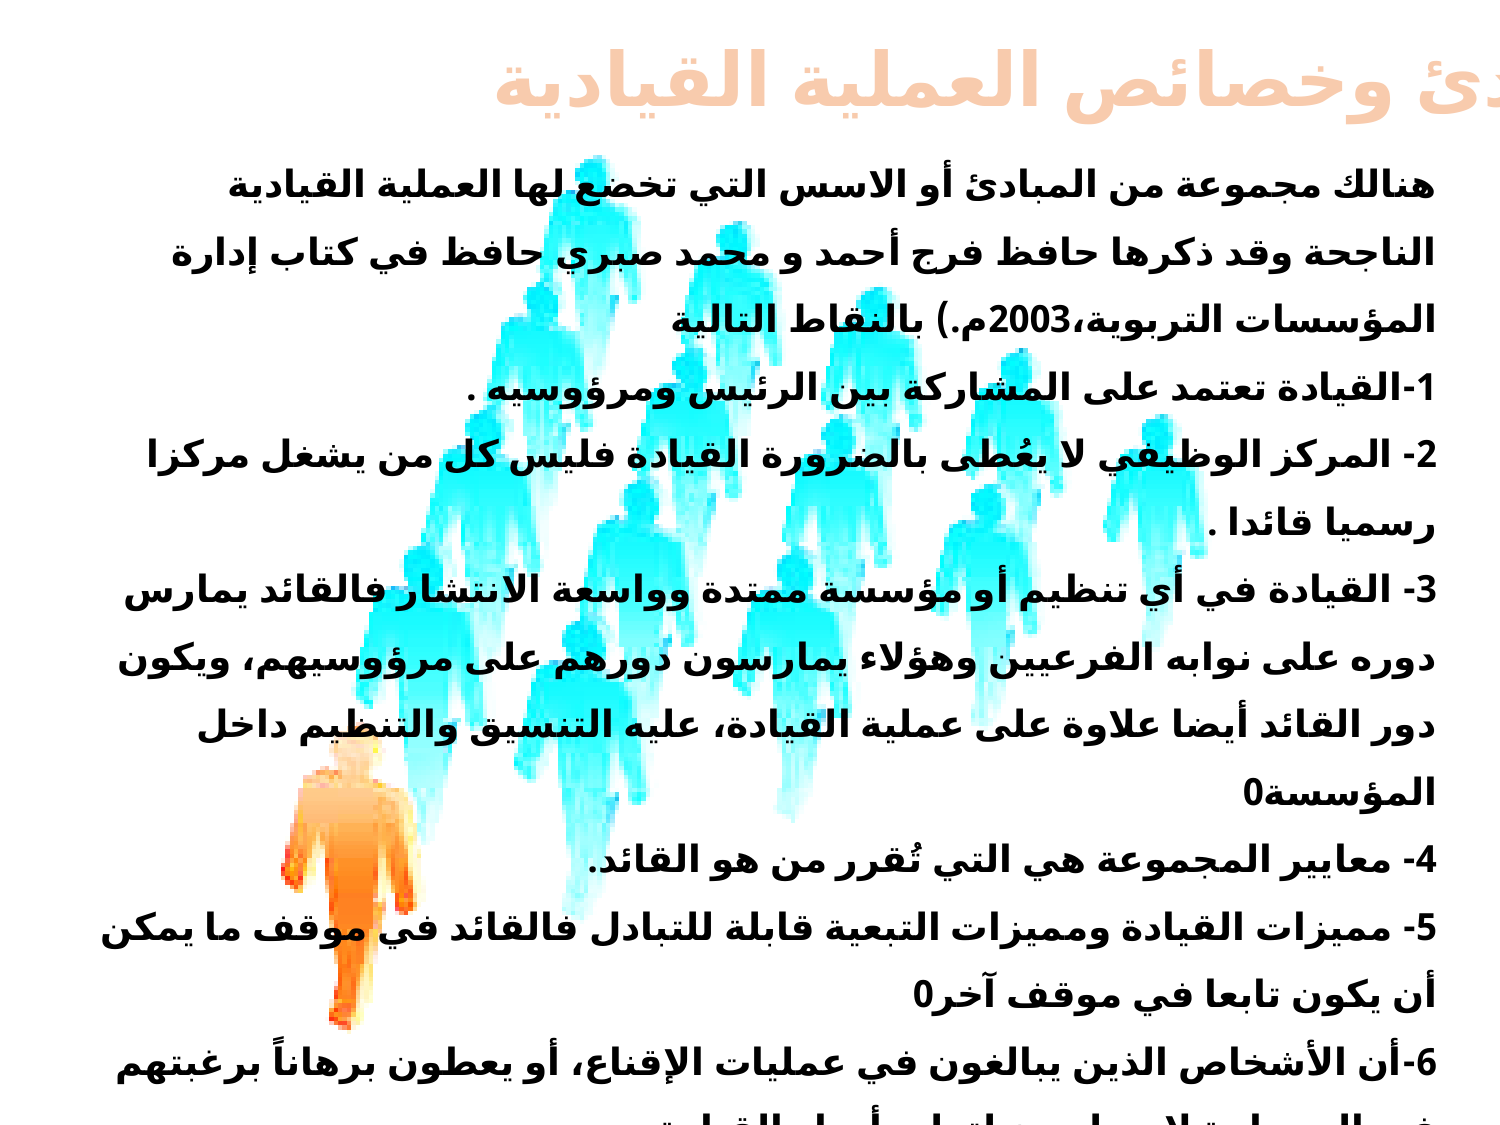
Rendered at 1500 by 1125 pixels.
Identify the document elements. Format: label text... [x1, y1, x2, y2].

picture [232, 120, 1270, 1061]
text_box هنالك مجموعة من المبادئ أو الاسس التي تخضع لها العملية القيادية الناجحة وقد ذكرها حافظ فرج أحمد و محمد صبري حافظ في كتاب إدارة المؤسسات التربوية،2003م.) بالنقاط التالية 1-القيادة تعتمد على المشاركة بين الرئيس ومرؤوسيه . 2- المركز الوظيفي لا يعُطى بالضرورة القيادة فليس كل من يشغل مركزا رسميا قائدا . 3- القيادة في أي تنظيم أو مؤسسة ممتدة وواسعة الانتشار فالقائد يمارس دوره على نوابه الفرعيين وهؤلاء يمارسون دورهم على مرؤوسيهم، ويكون دور القائد أيضا علاوة على عملية القيادة، عليه التنسيق والتنظيم داخل المؤسسة0 4- معايير المجموعة هي التي تُقرر من هو القائد. 5- مميزات القيادة ومميزات التبعية قابلة للتبادل فالقائد في موقف ما يمكن أن يكون تابعا في موقف آخر0 6-أن الأشخاص الذين يبالغون في عمليات الإقناع، أو يعطون برهاناً برغبتهم في السيطرة لا يصلحون لتولي أدوار القيادة. 7- أن يكون الشخص الذي يمارس القيادة معنياً بمشاعر الناس الذين يقودهم، وحاجاتهم، ولا يزعجه تصريحاتهم وتصرفاتهم [75, 130, 1452, 1125]
text_box مبادئ وخصائص العملية القيادية [477, 24, 1500, 130]
